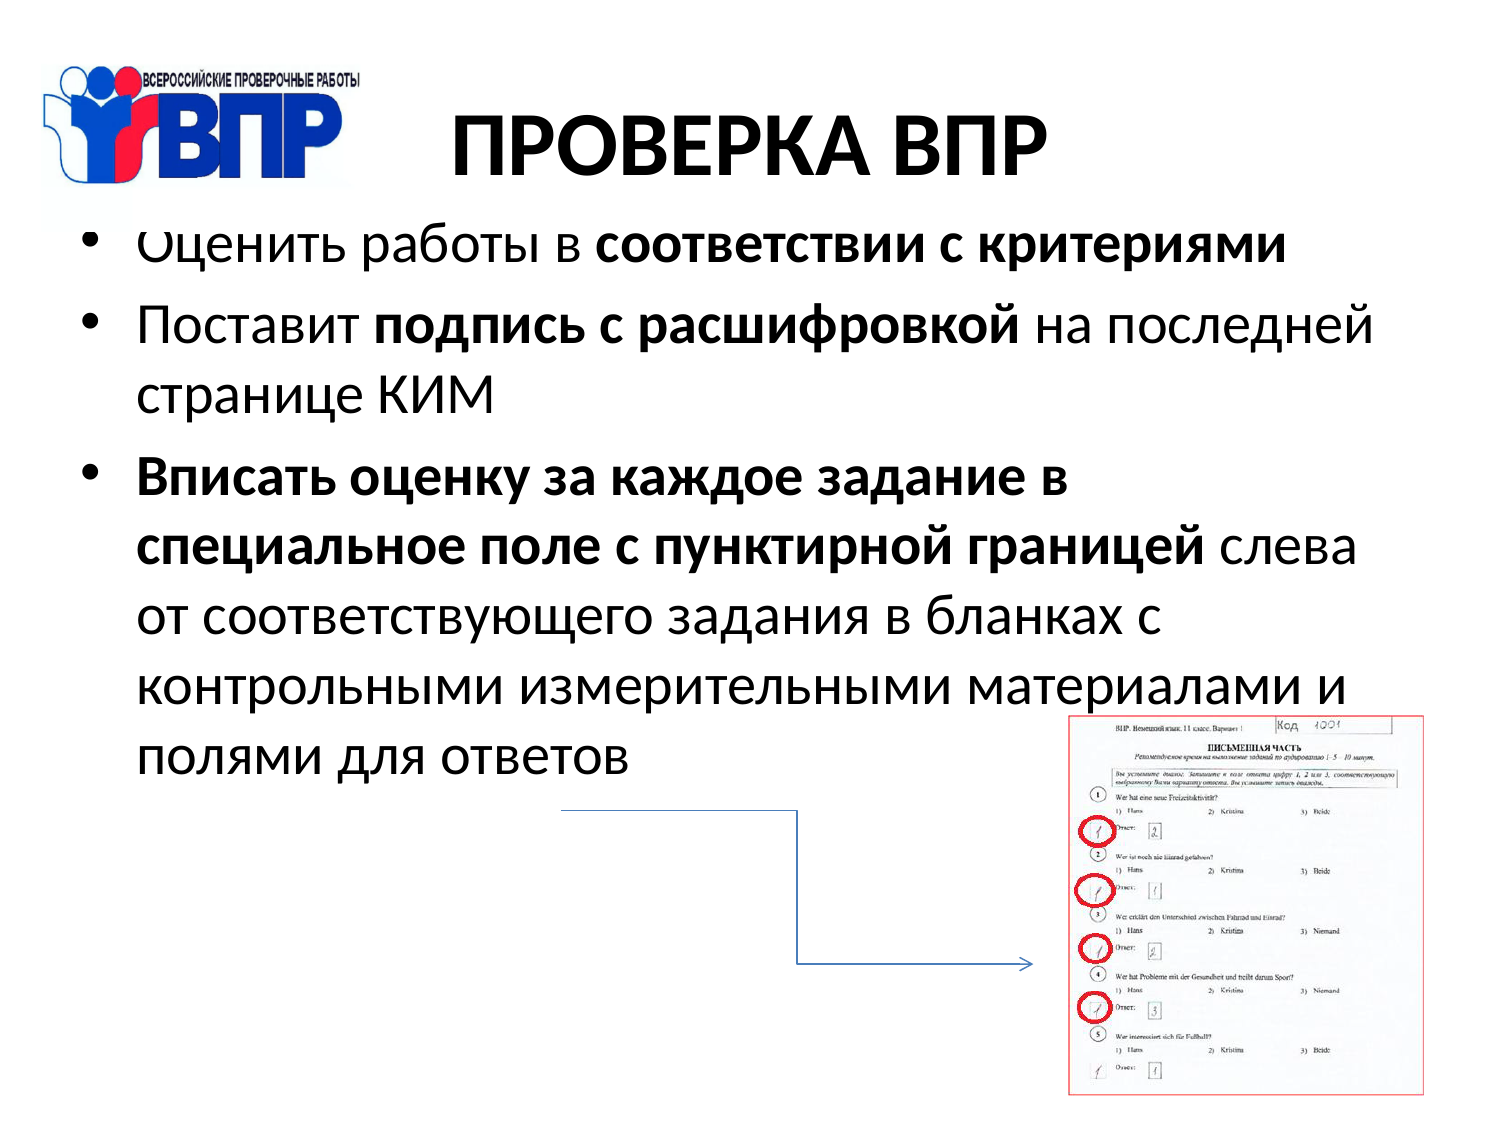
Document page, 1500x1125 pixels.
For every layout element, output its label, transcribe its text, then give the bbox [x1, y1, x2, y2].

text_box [560, 810, 1034, 965]
picture [1068, 715, 1424, 1096]
title ПРОВЕРКА ВПР [366, 45, 1425, 196]
picture [41, 18, 361, 232]
list Оценить работы в соответствии с критериями Поставит подпись с расшифровкой на последней странице КИМ Вписать оценку за каждое задание в специальное поле с пунктирной границей слева от соответствующего задания в бланках с контрольными измерительными материалами и полями для ответов [64, 196, 1425, 1005]
